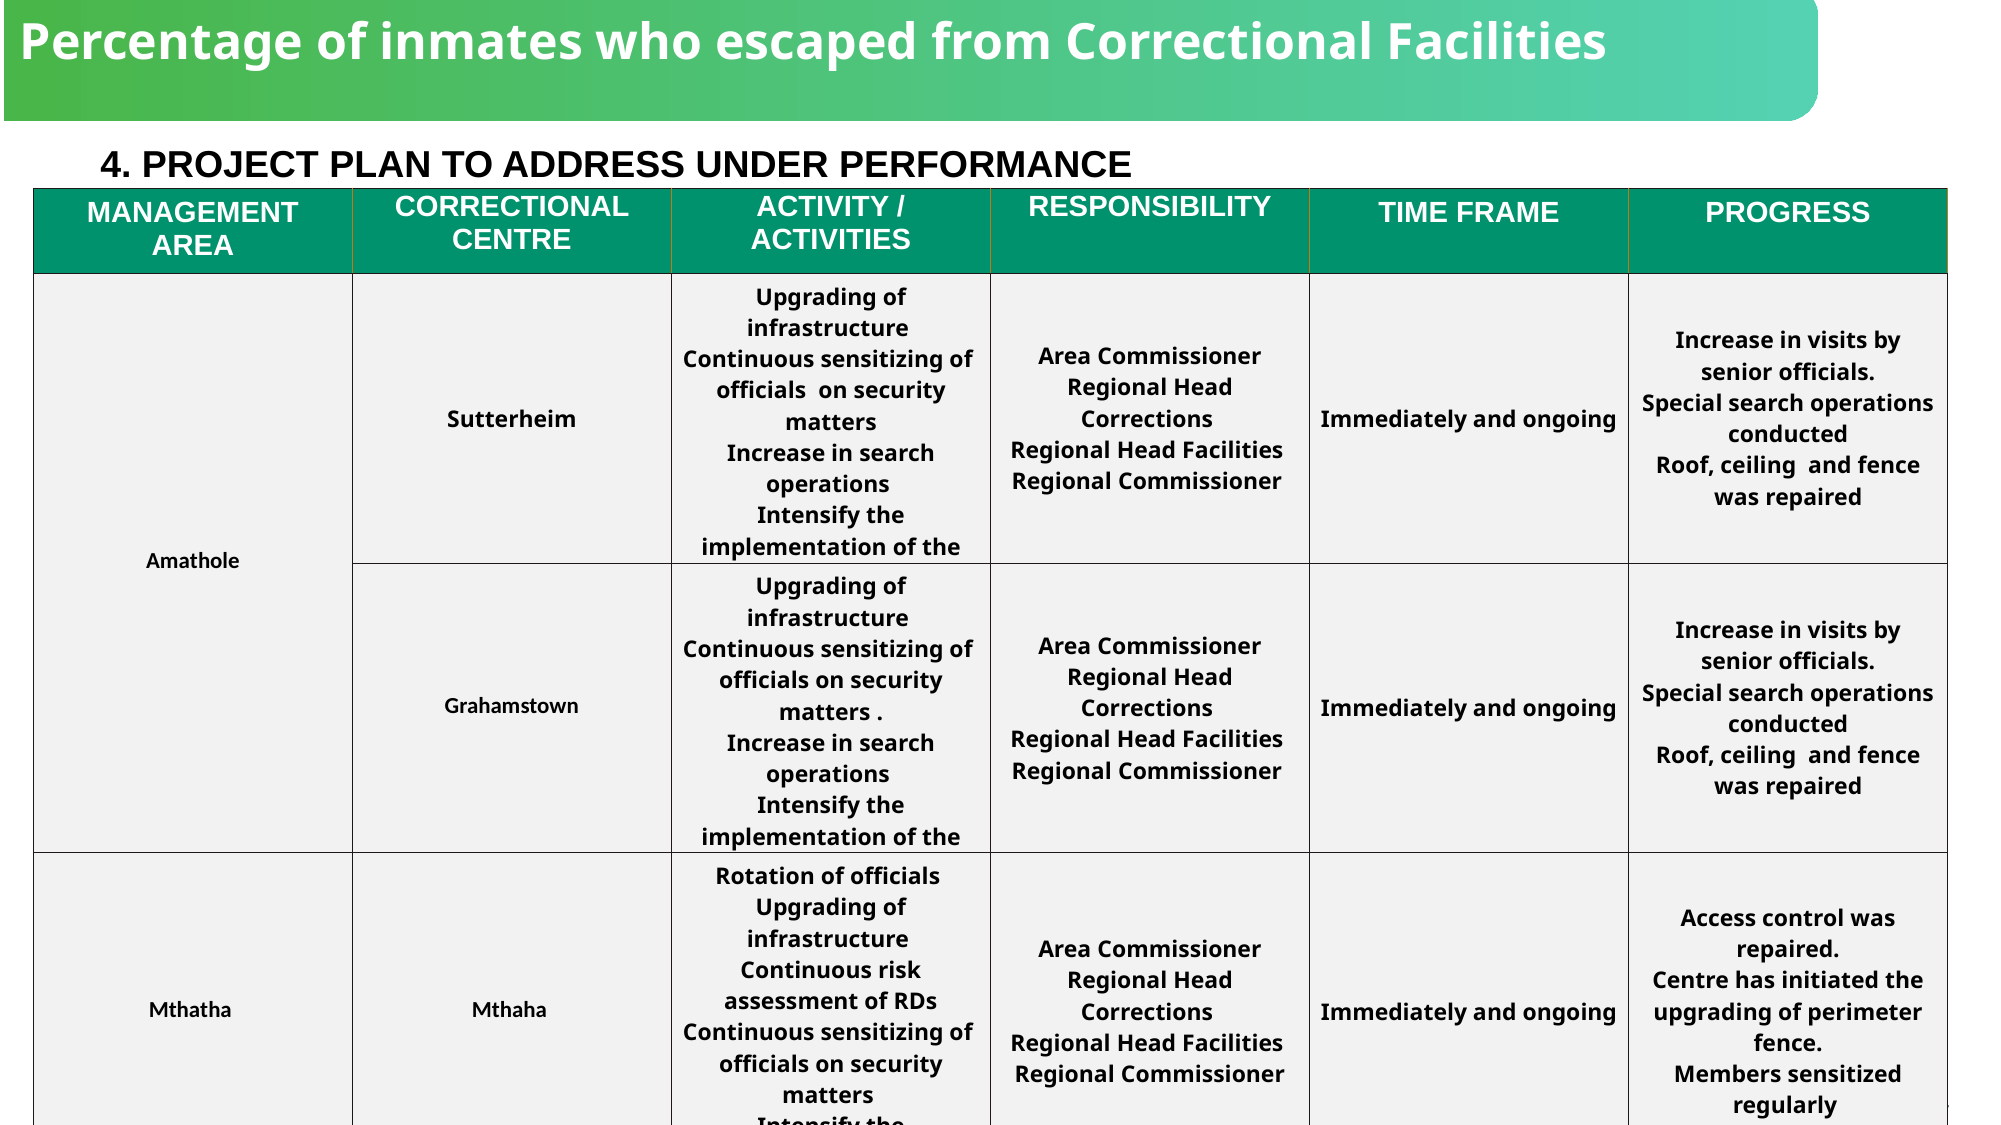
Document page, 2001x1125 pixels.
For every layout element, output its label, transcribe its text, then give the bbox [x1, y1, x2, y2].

table_cell Rotation of officials Upgrading of infrastructure Continuous risk assessment of RDs Continuous sensitizing of officials on security matters Intensify the implementation of the Escape Prevention Plan [672, 853, 990, 1125]
table_cell Access control was repaired. Centre has initiated the upgrading of perimeter fence. Members sensitized regularly [1629, 853, 1947, 1125]
table_header MANAGEMENT AREA [34, 189, 352, 273]
table_header TIME FRAME [1310, 189, 1628, 273]
table_cell Area Commissioner Regional Head Corrections Regional Head Facilities Regional Commissioner [991, 853, 1309, 1125]
table_header RESPONSIBILITY [991, 189, 1309, 273]
table_cell Area Commissioner Regional Head Corrections Regional Head Facilities Regional Commissioner [991, 564, 1309, 852]
table_cell Sutterheim [353, 274, 671, 563]
table_cell Immediately and ongoing [1310, 853, 1628, 1125]
table_cell Mthaha [353, 853, 671, 1125]
table_cell Increase in visits by senior officials. Special search operations conducted Roof, ceiling and fence was repaired [1629, 274, 1947, 563]
table_cell Immediately and ongoing [1310, 274, 1628, 563]
table_cell Upgrading of infrastructure Continuous sensitizing of officials on security matters Increase in search operations Intensify the implementation of the Escape Prevention Plan [672, 274, 990, 563]
table_header CORRECTIONAL CENTRE [353, 189, 671, 273]
table_cell Area Commissioner Regional Head Corrections Regional Head Facilities Regional Commissioner [991, 274, 1309, 563]
table_cell Grahamstown [353, 564, 671, 852]
text_box Percentage of inmates who escaped from Correctional Facilities [4, 9, 1803, 96]
table_cell Upgrading of infrastructure Continuous sensitizing of officials on security matters . Increase in search operations Intensify the implementation of the Escape Prevention Plan [672, 564, 990, 852]
table_header ACTIVITY / ACTIVITIES [672, 189, 990, 273]
table_cell Amathole [34, 274, 352, 852]
table_cell Increase in visits by senior officials. Special search operations conducted Roof, ceiling and fence was repaired [1629, 564, 1947, 852]
table_header PROGRESS [1629, 189, 1947, 273]
text_box 4. PROJECT PLAN TO ADDRESS UNDER PERFORMANCE [33, 132, 1534, 188]
text_box [4, 0, 1818, 121]
table_cell Mthatha [34, 853, 352, 1125]
table_cell Immediately and ongoing [1310, 564, 1628, 852]
